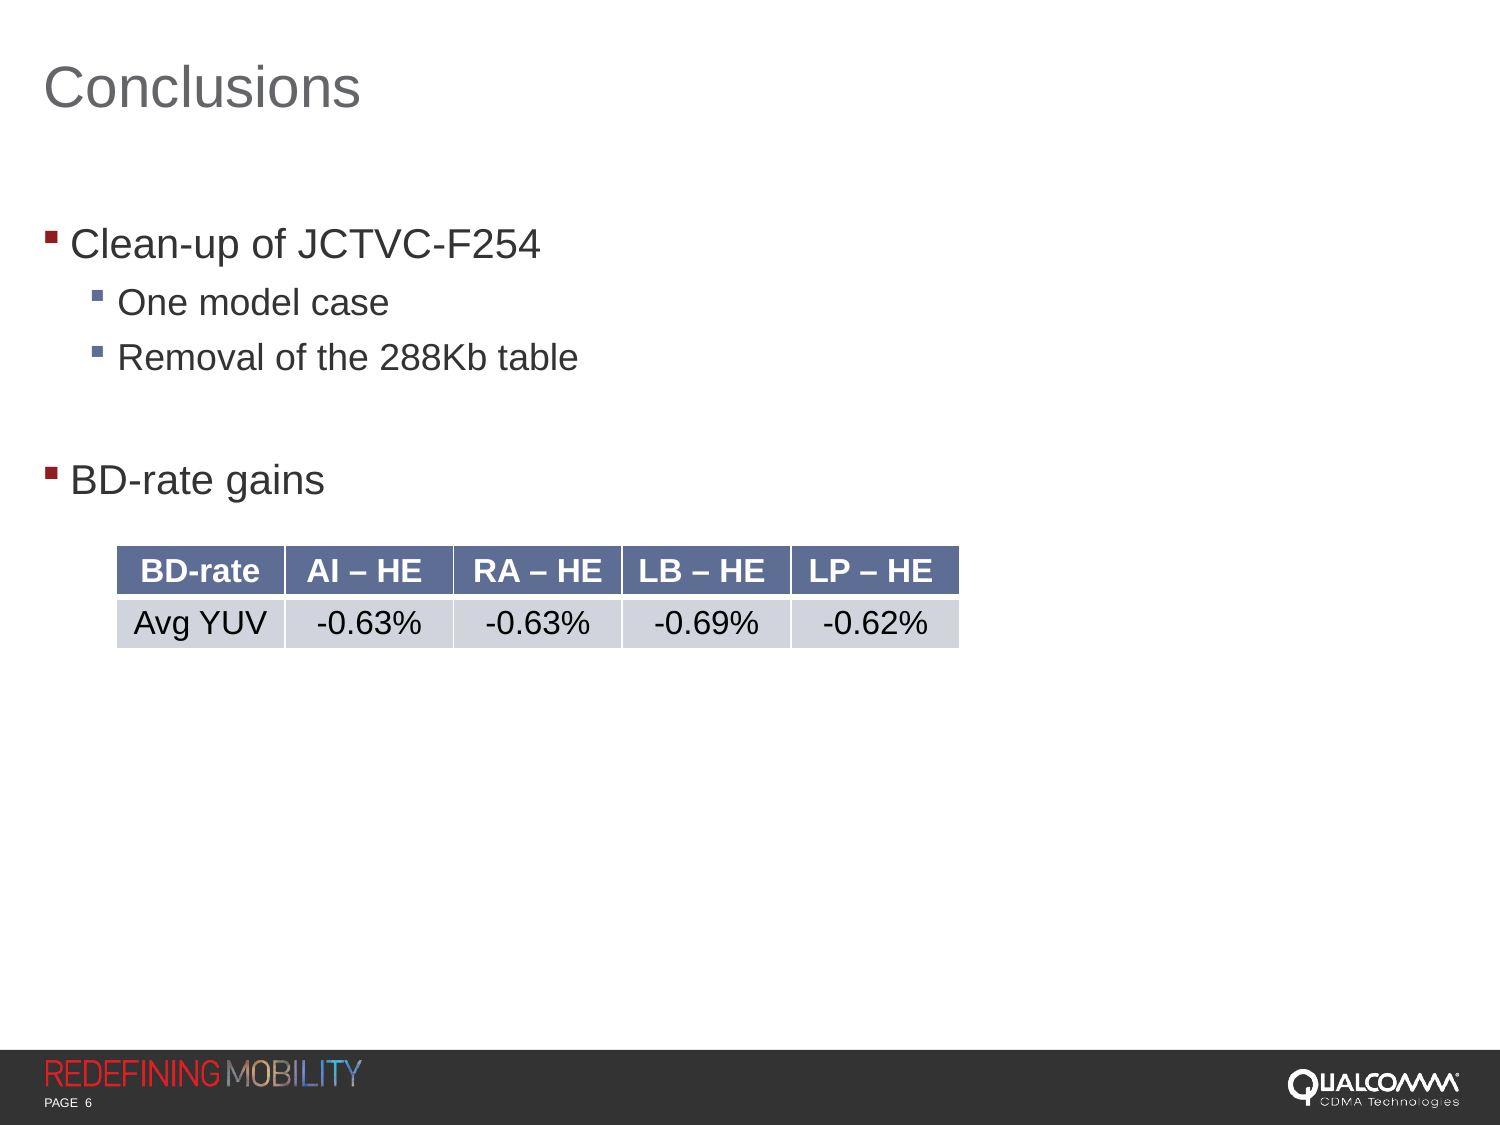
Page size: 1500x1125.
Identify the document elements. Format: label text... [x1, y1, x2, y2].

table_header AI – HE [286, 546, 453, 594]
picture [1278, 1058, 1478, 1114]
table_header RA – HE [454, 546, 621, 594]
title Conclusions [28, 44, 1462, 138]
table_header LB – HE [623, 546, 790, 594]
table_cell -0.63% [454, 600, 621, 648]
table_cell -0.63% [286, 600, 453, 648]
table_cell Avg YUV [117, 600, 284, 648]
table_header BD-rate [117, 546, 284, 594]
table_header LP – HE [792, 546, 959, 594]
list Clean-up of JCTVC-F254 One model case Removal of the 288Kb table BD-rate gains [26, 148, 1457, 1021]
picture [30, 1048, 372, 1099]
table_cell -0.69% [623, 600, 790, 648]
table_cell -0.62% [792, 600, 959, 648]
